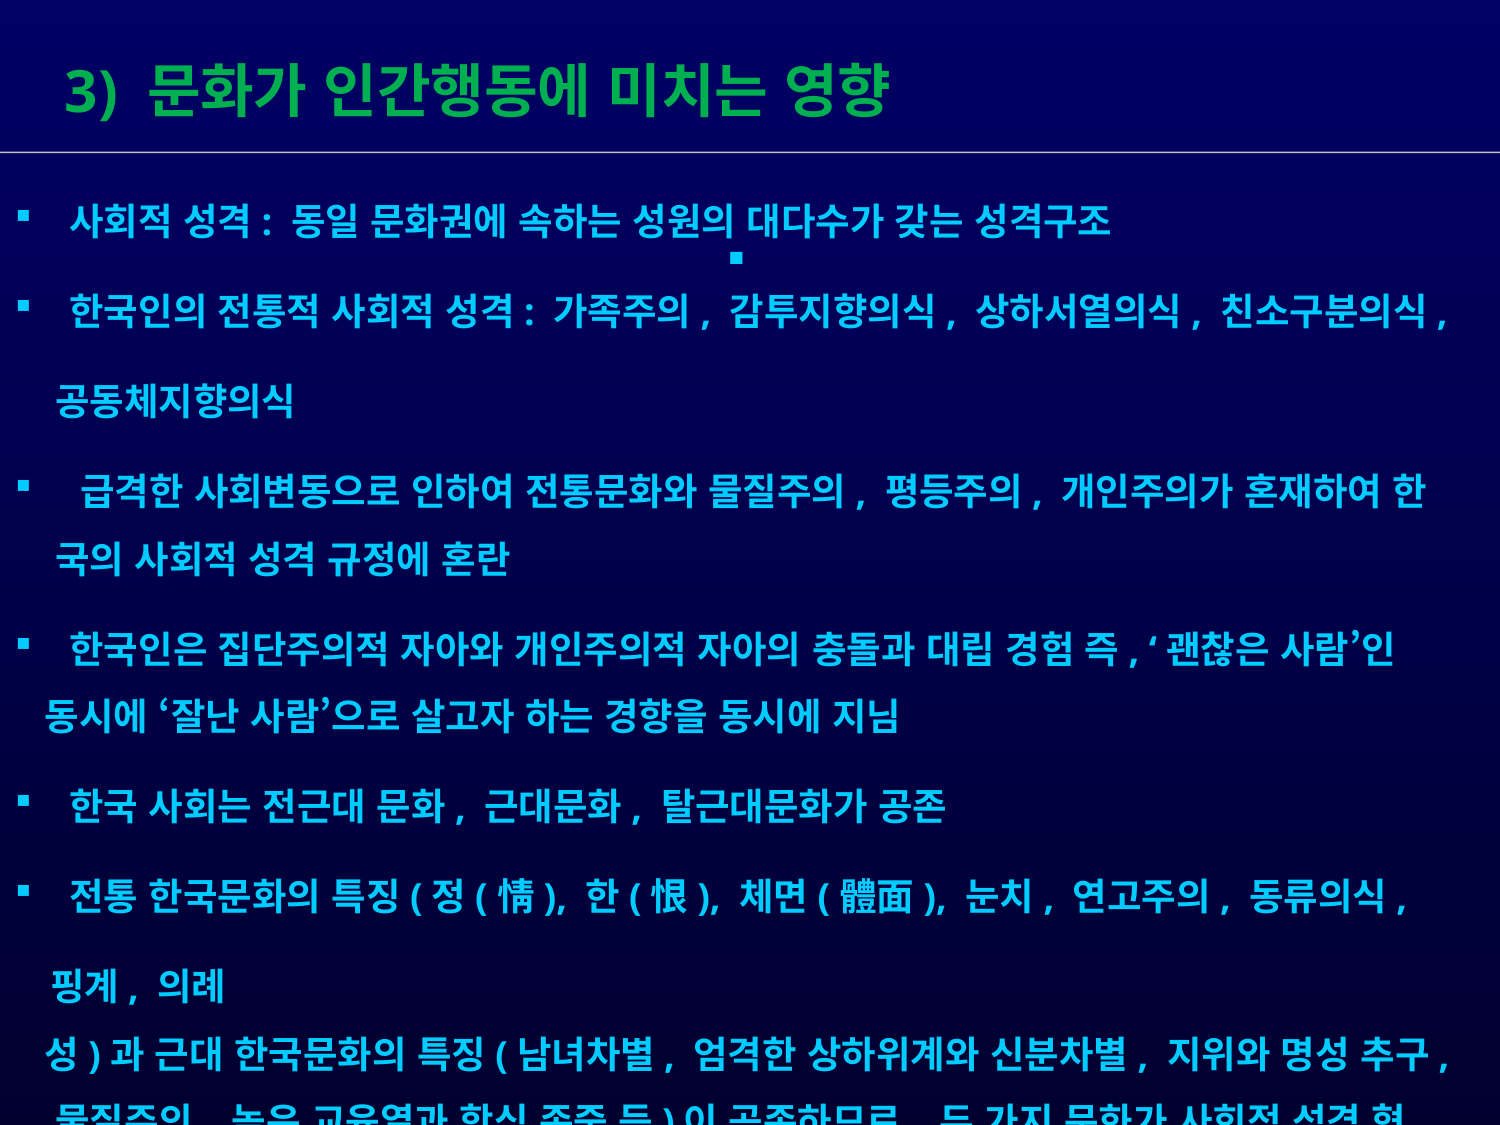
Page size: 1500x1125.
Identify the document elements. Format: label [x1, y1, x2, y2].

text_box [0, 46, 1500, 1125]
